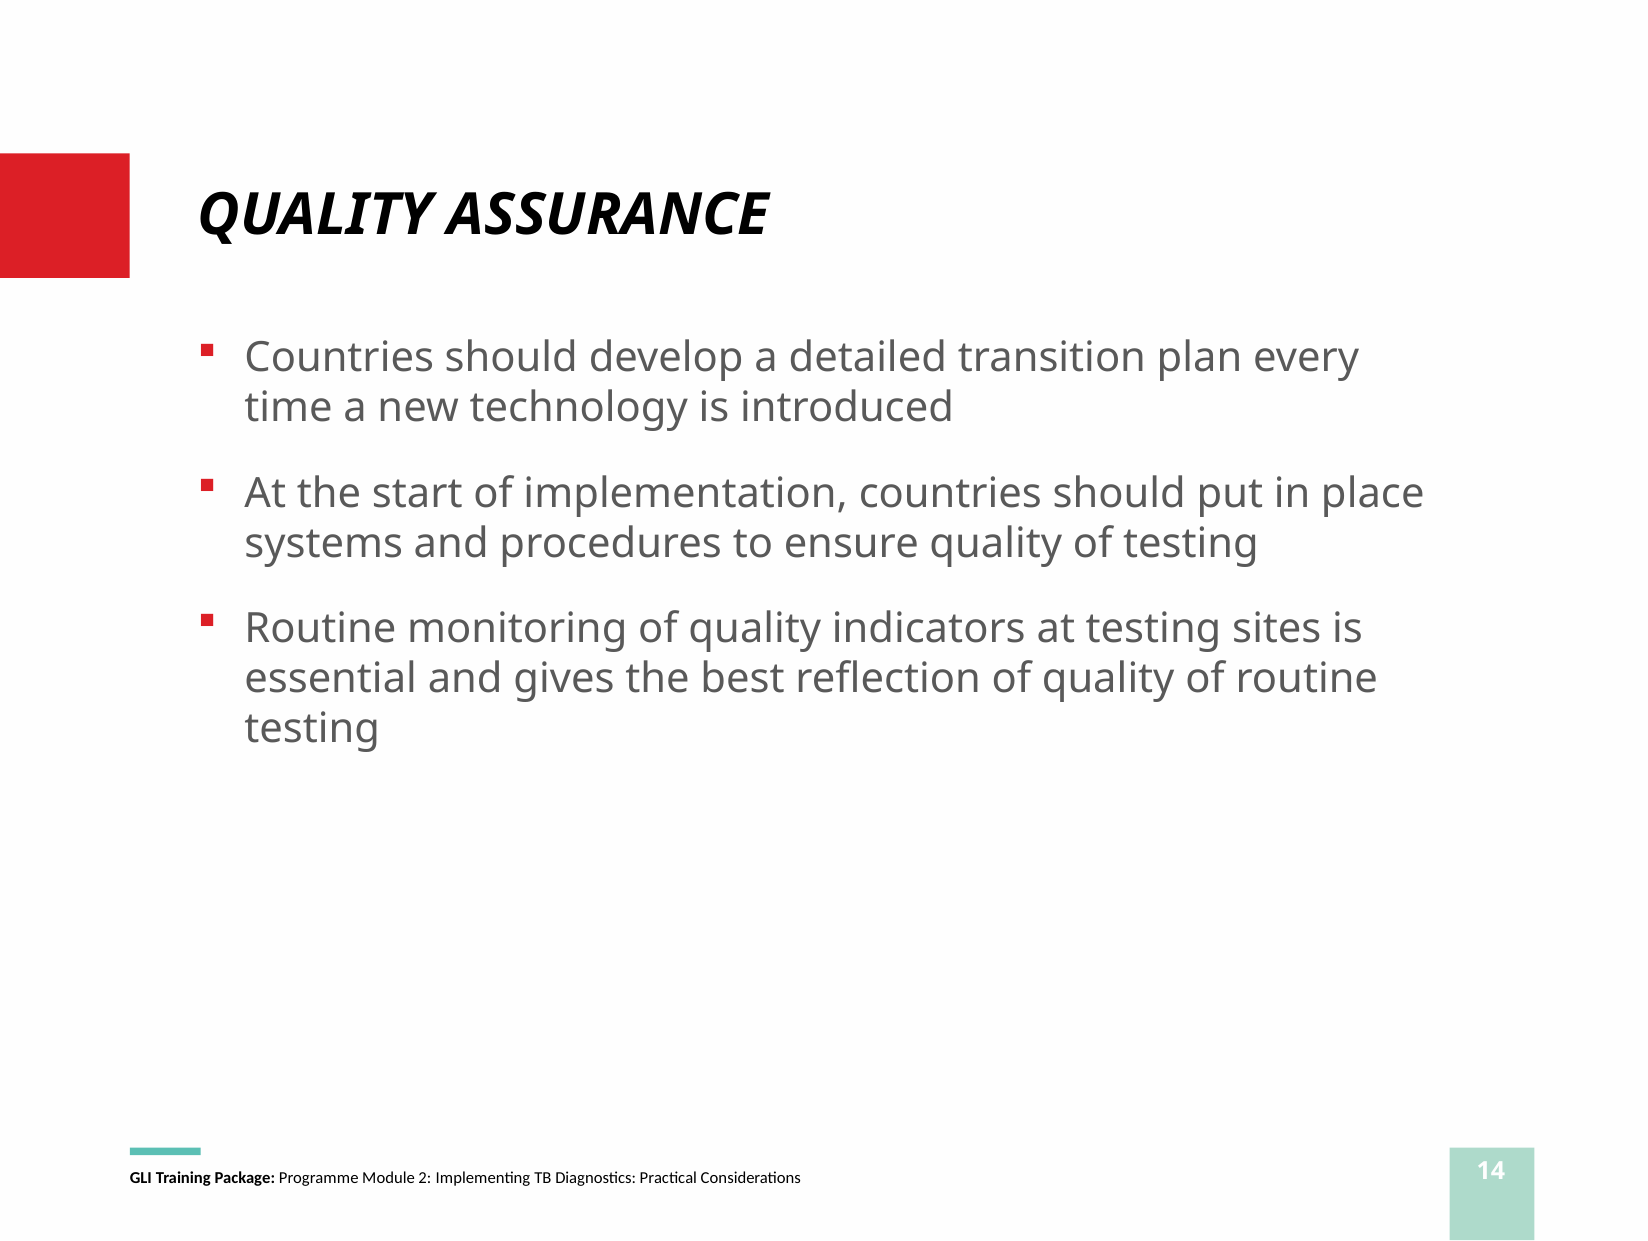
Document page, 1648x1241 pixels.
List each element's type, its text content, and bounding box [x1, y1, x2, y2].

list Countries should develop a detailed transition plan every time a new technology is introduced At the start of implementation, countries should put in place systems and procedures to ensure quality of testing Routine monitoring of quality indicators at testing sites is essential and gives the best reflection of quality of routine testing [197, 330, 1450, 1087]
title QUALITY ASSURANCE [197, 153, 1450, 278]
